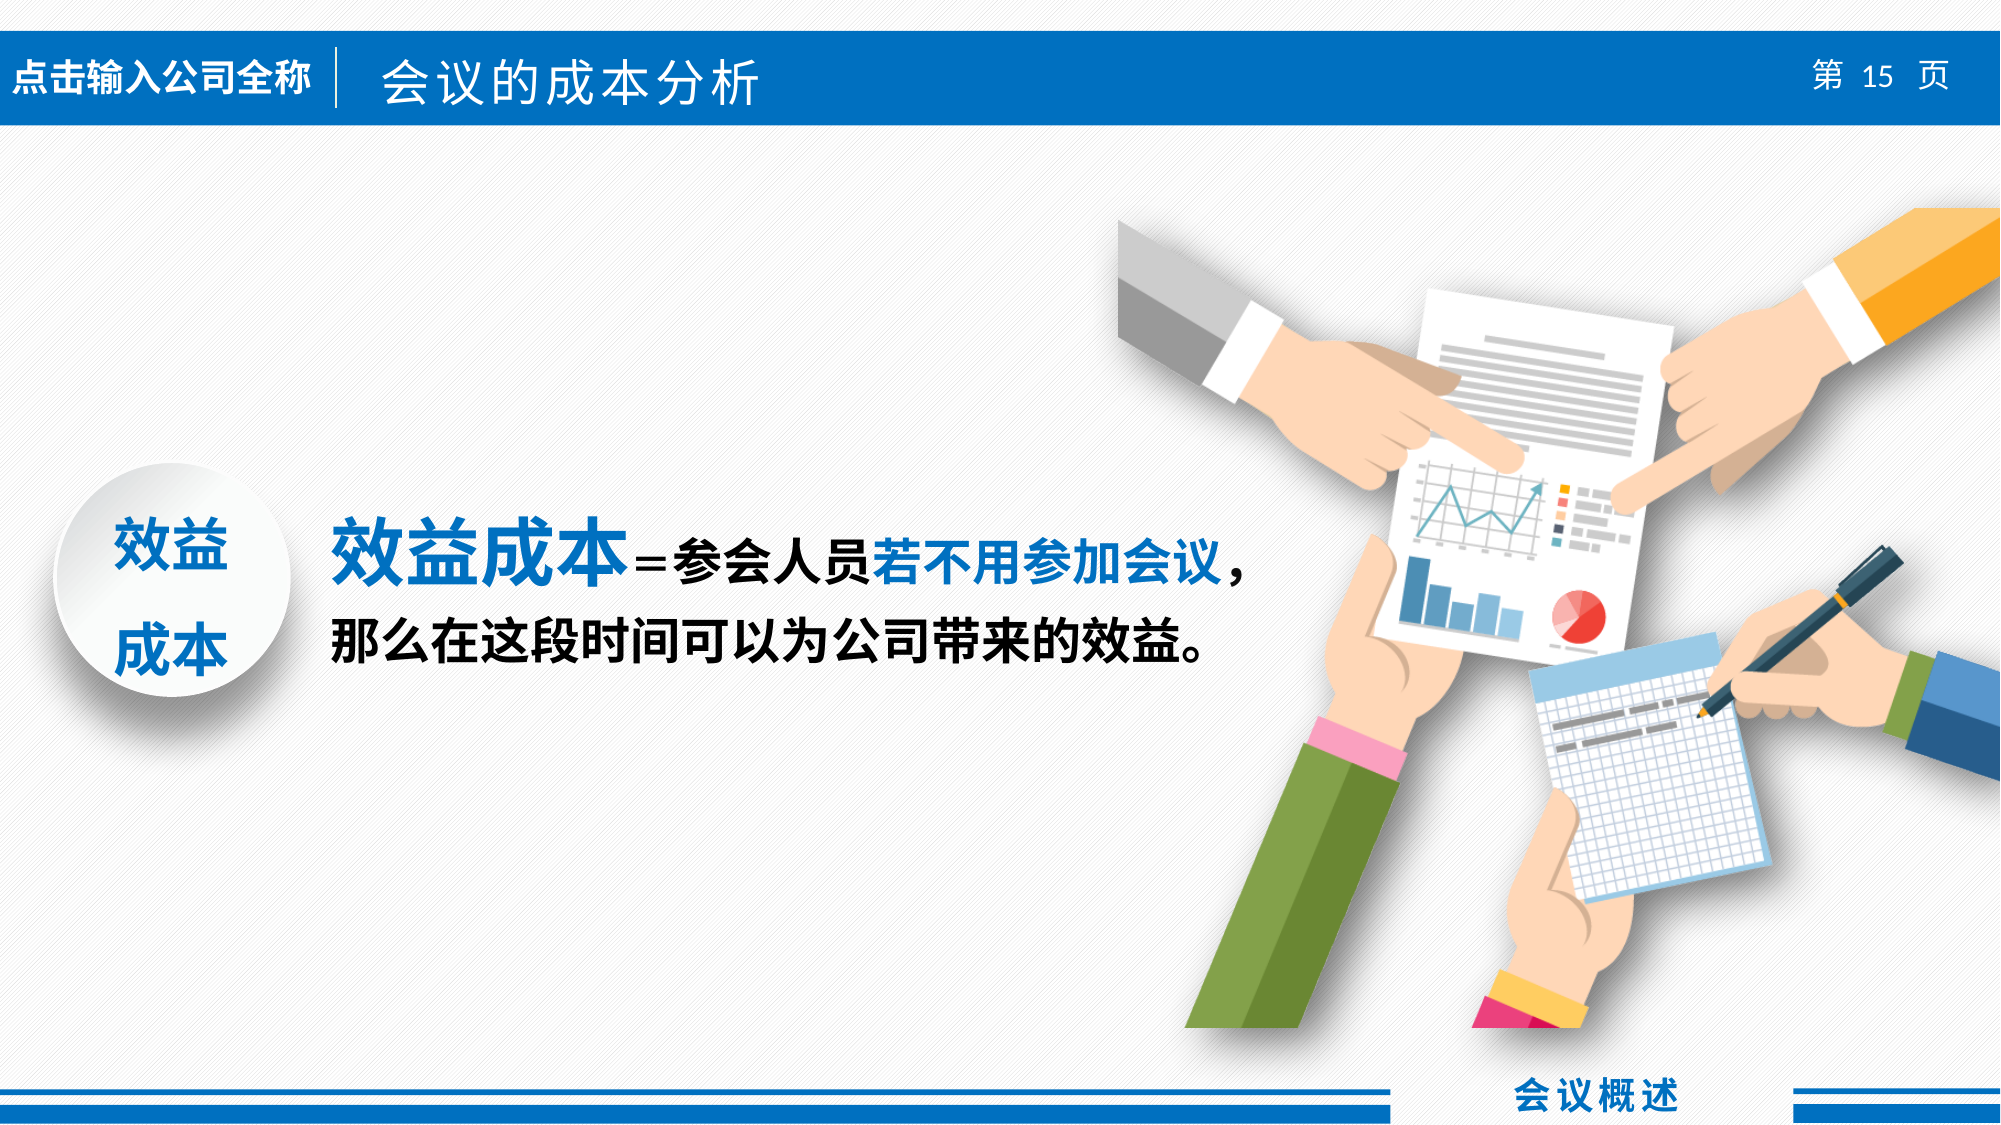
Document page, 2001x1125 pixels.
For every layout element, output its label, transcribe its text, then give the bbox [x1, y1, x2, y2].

picture [1117, 207, 2000, 1028]
text_box 效益 成本 [52, 459, 291, 698]
text_box 效益成本＝参会人员若不用参加会议， 那么在这段时间可以为公司带来的效益。 [316, 477, 1101, 677]
